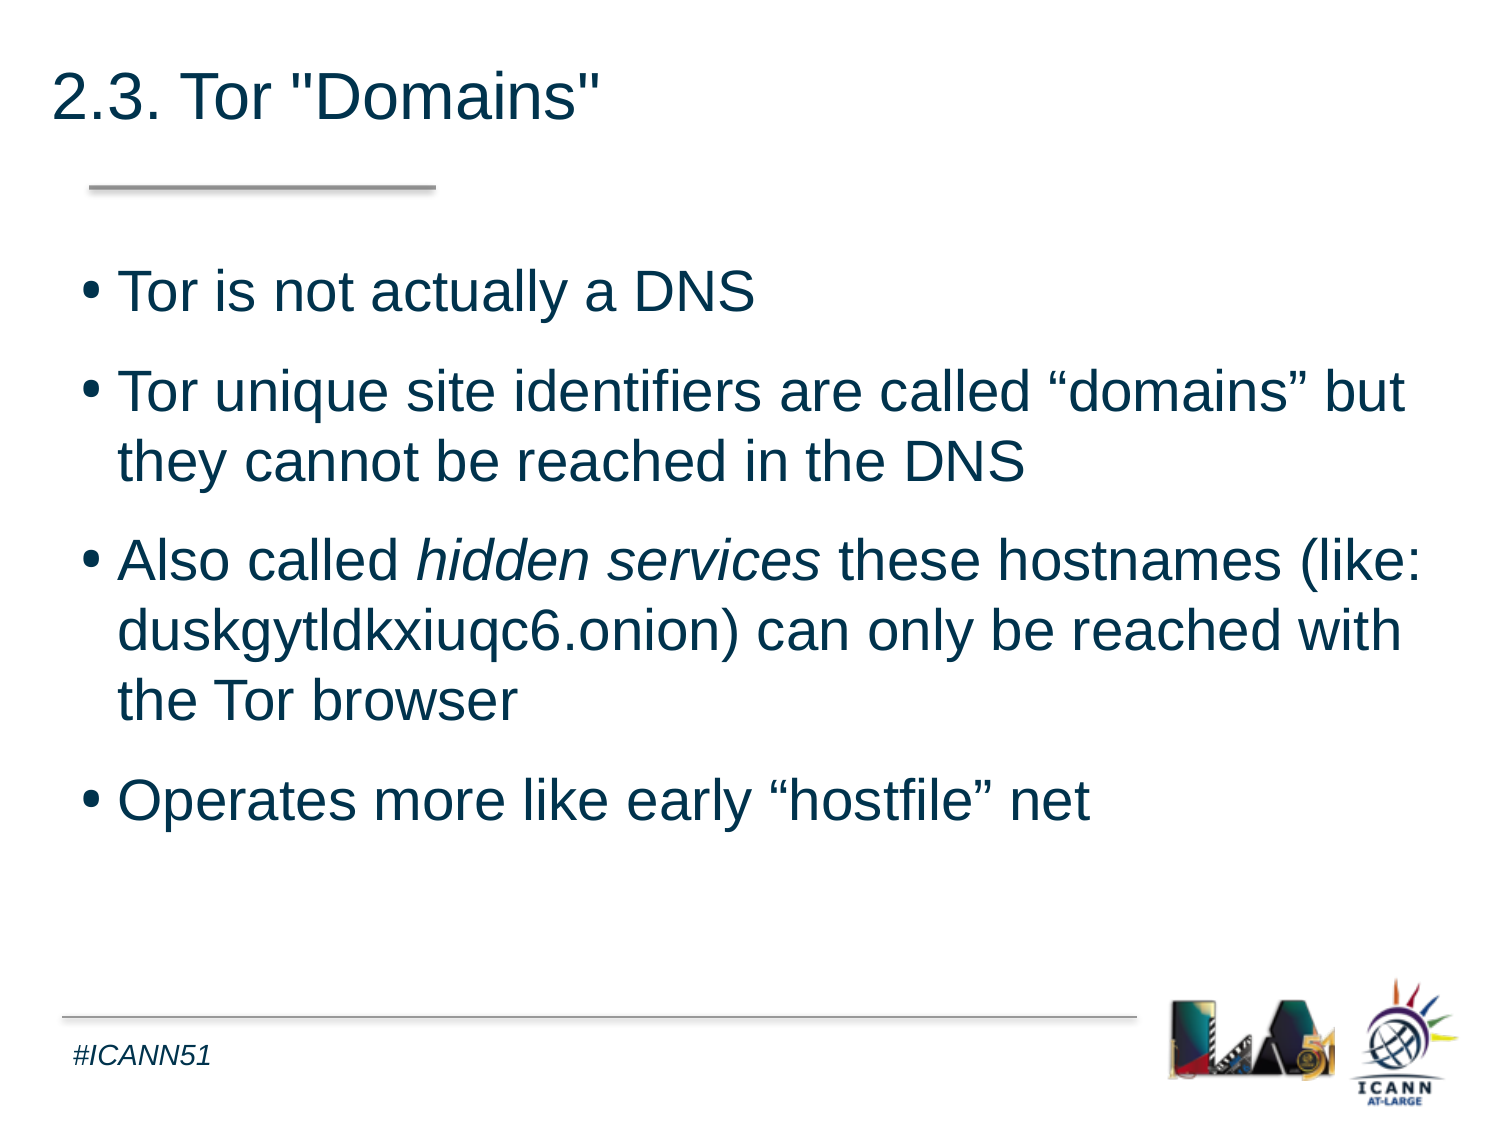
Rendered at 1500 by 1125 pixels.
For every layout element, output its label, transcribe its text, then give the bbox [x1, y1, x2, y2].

list 2.3. Tor "Domains" [23, 50, 1450, 150]
picture [1167, 974, 1462, 1110]
list Tor is not actually a DNS Tor unique site identifiers are called “domains” but they cannot be reached in the DNS Also called hidden services these hostnames (like: duskgytldkxiuqc6.onion) can only be reached with the Tor browser Operates more like early “hostfile” net [50, 249, 1450, 969]
